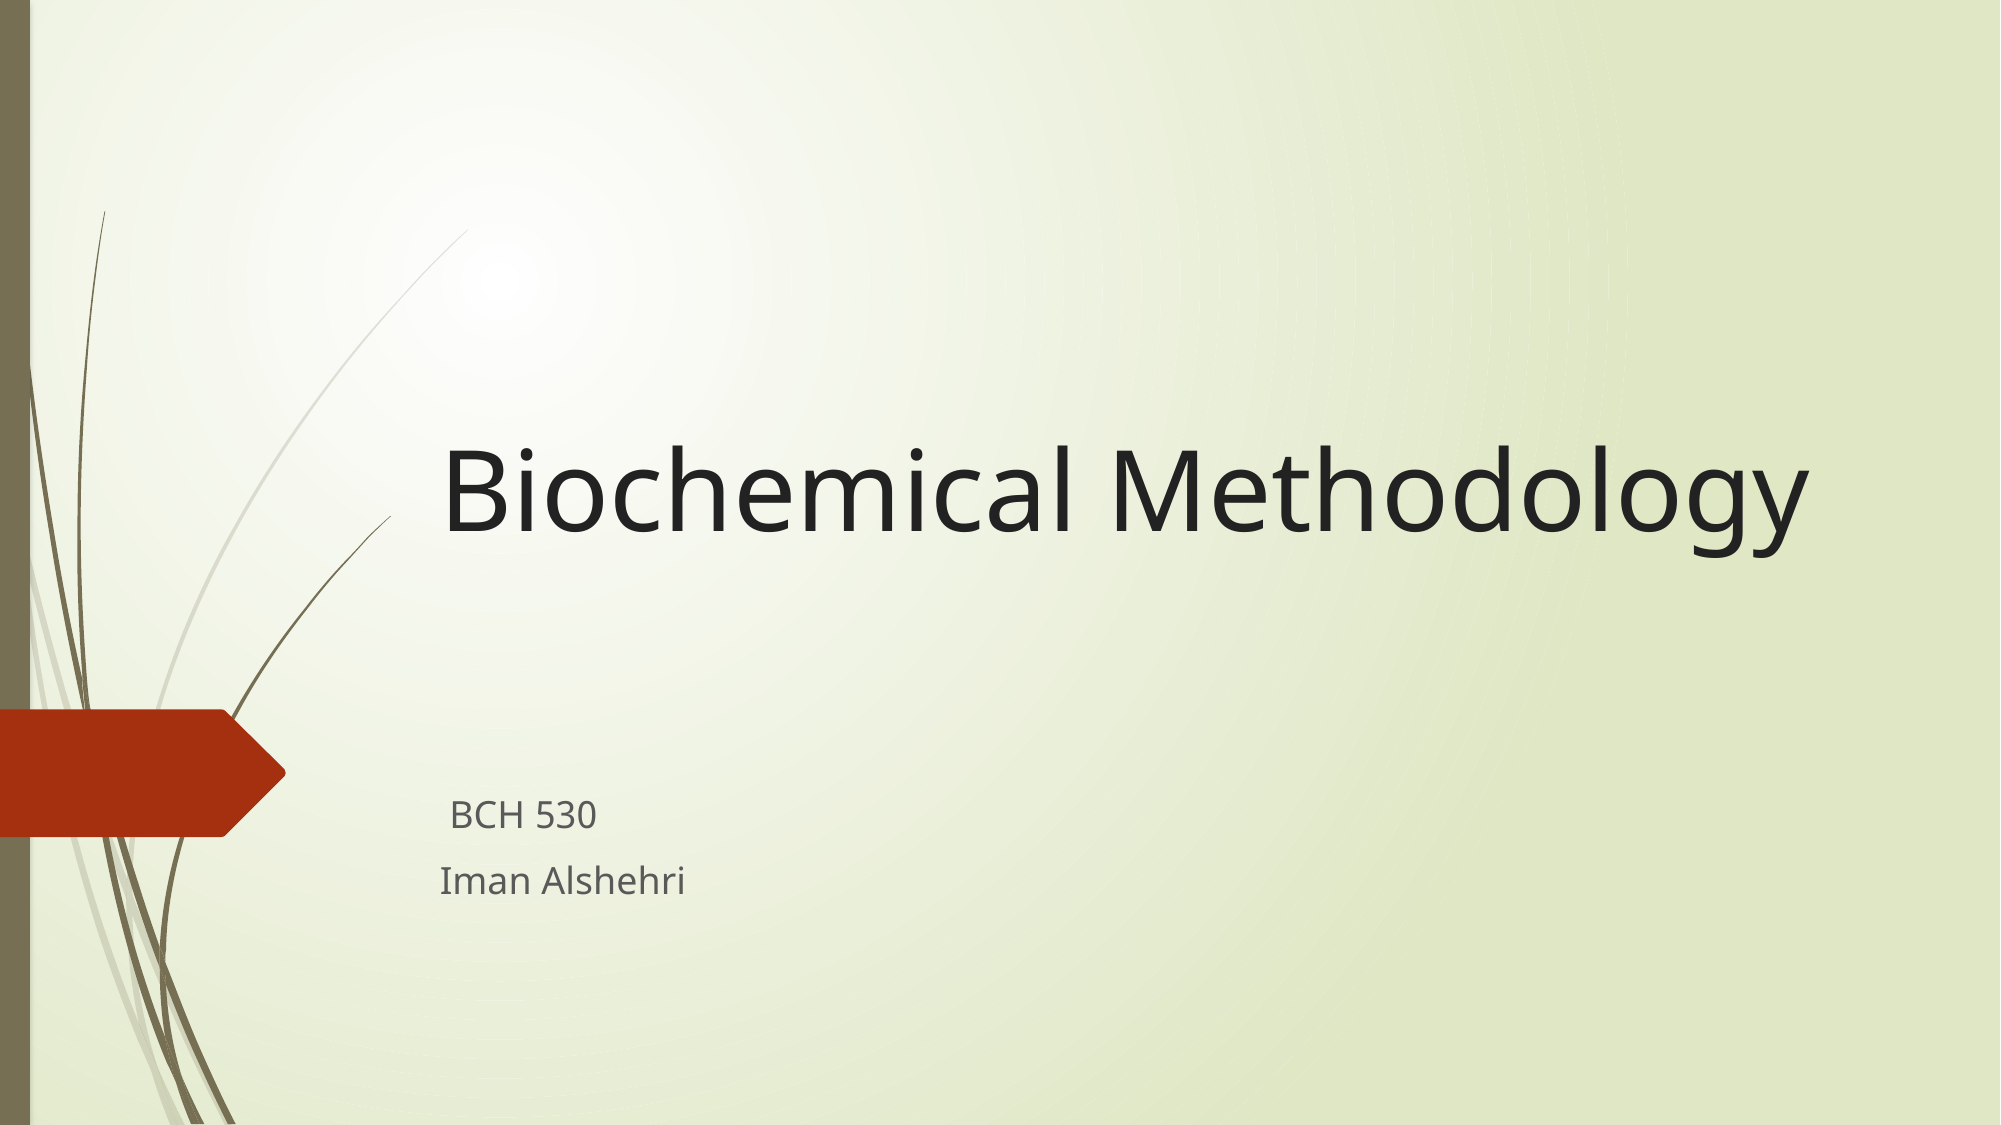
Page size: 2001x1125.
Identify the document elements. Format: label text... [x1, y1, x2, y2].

text_box [1409, 427, 1440, 533]
title Biochemical Methodology [424, 325, 1888, 697]
subtitle 530 BCH Iman Alshehri [424, 783, 1888, 969]
